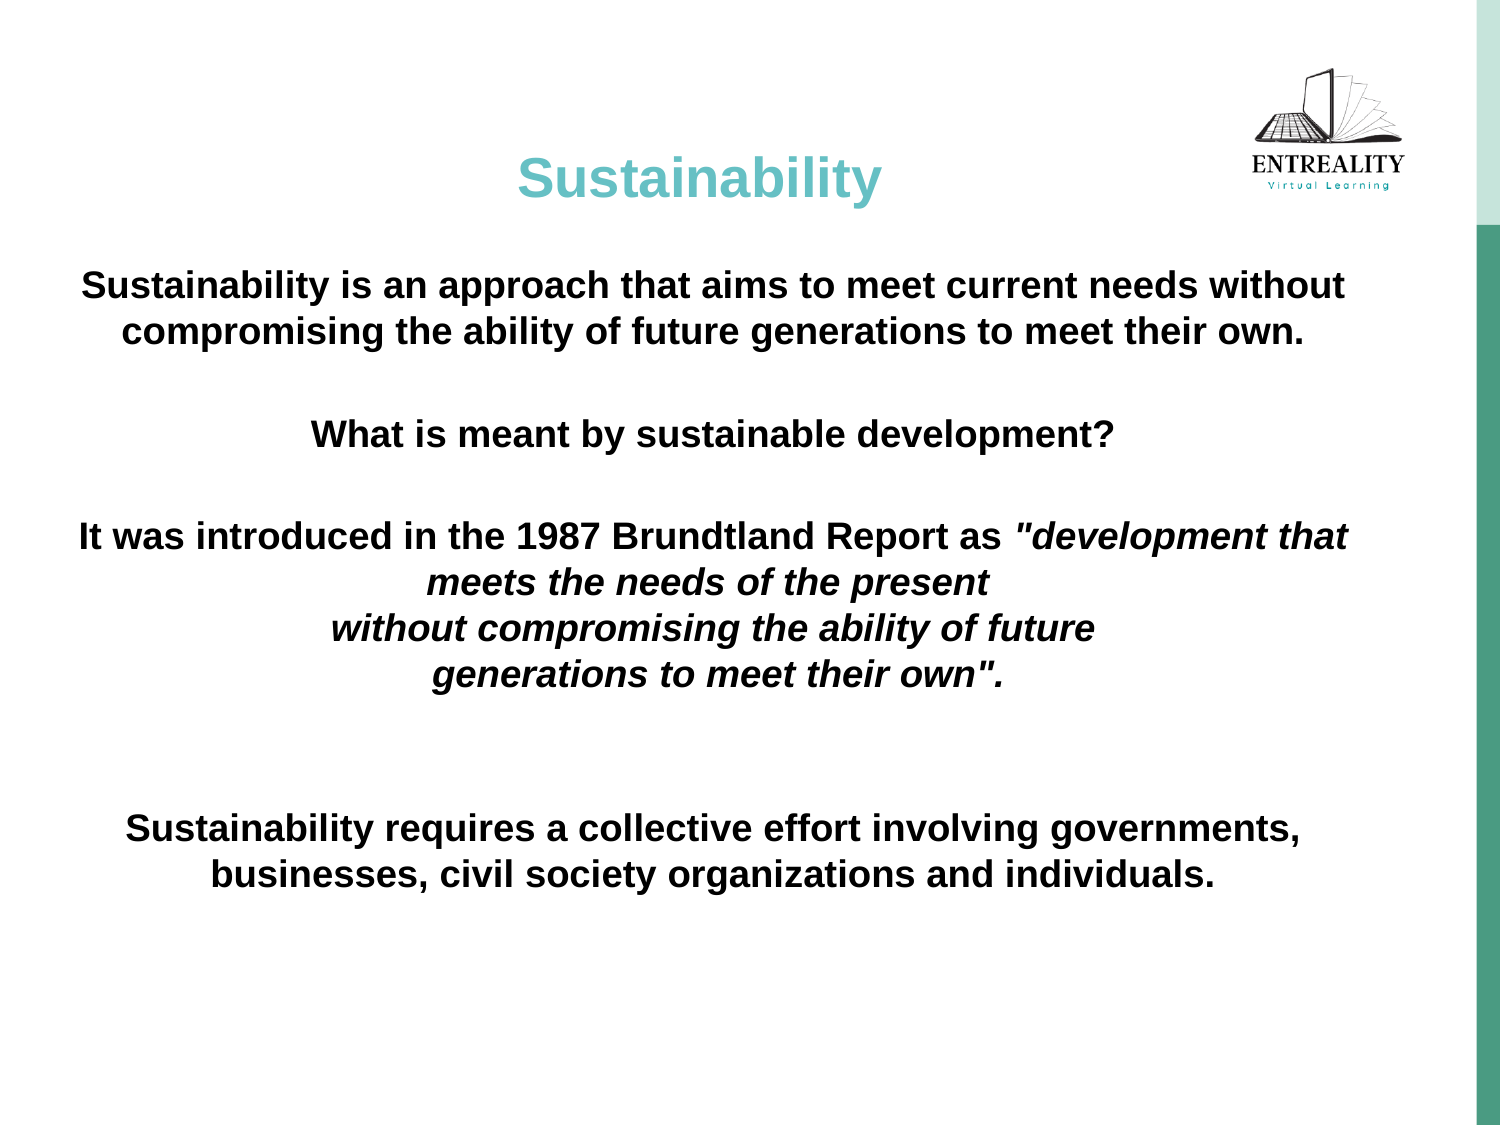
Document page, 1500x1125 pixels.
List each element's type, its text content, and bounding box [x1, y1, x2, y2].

list Sustainability is an approach that aims to meet current needs without compromising the ability of future generations to meet their own. What is meant by sustainable development? It was introduced in the 1987 Brundtland Report as "development that meets the needs of the present without compromising the ability of future generations to meet their own". Sustainability requires a collective effort involving governments, businesses, civil society organizations and individuals. [61, 252, 1366, 1035]
title Sustainability [225, 85, 1175, 217]
picture [1198, 0, 1458, 259]
